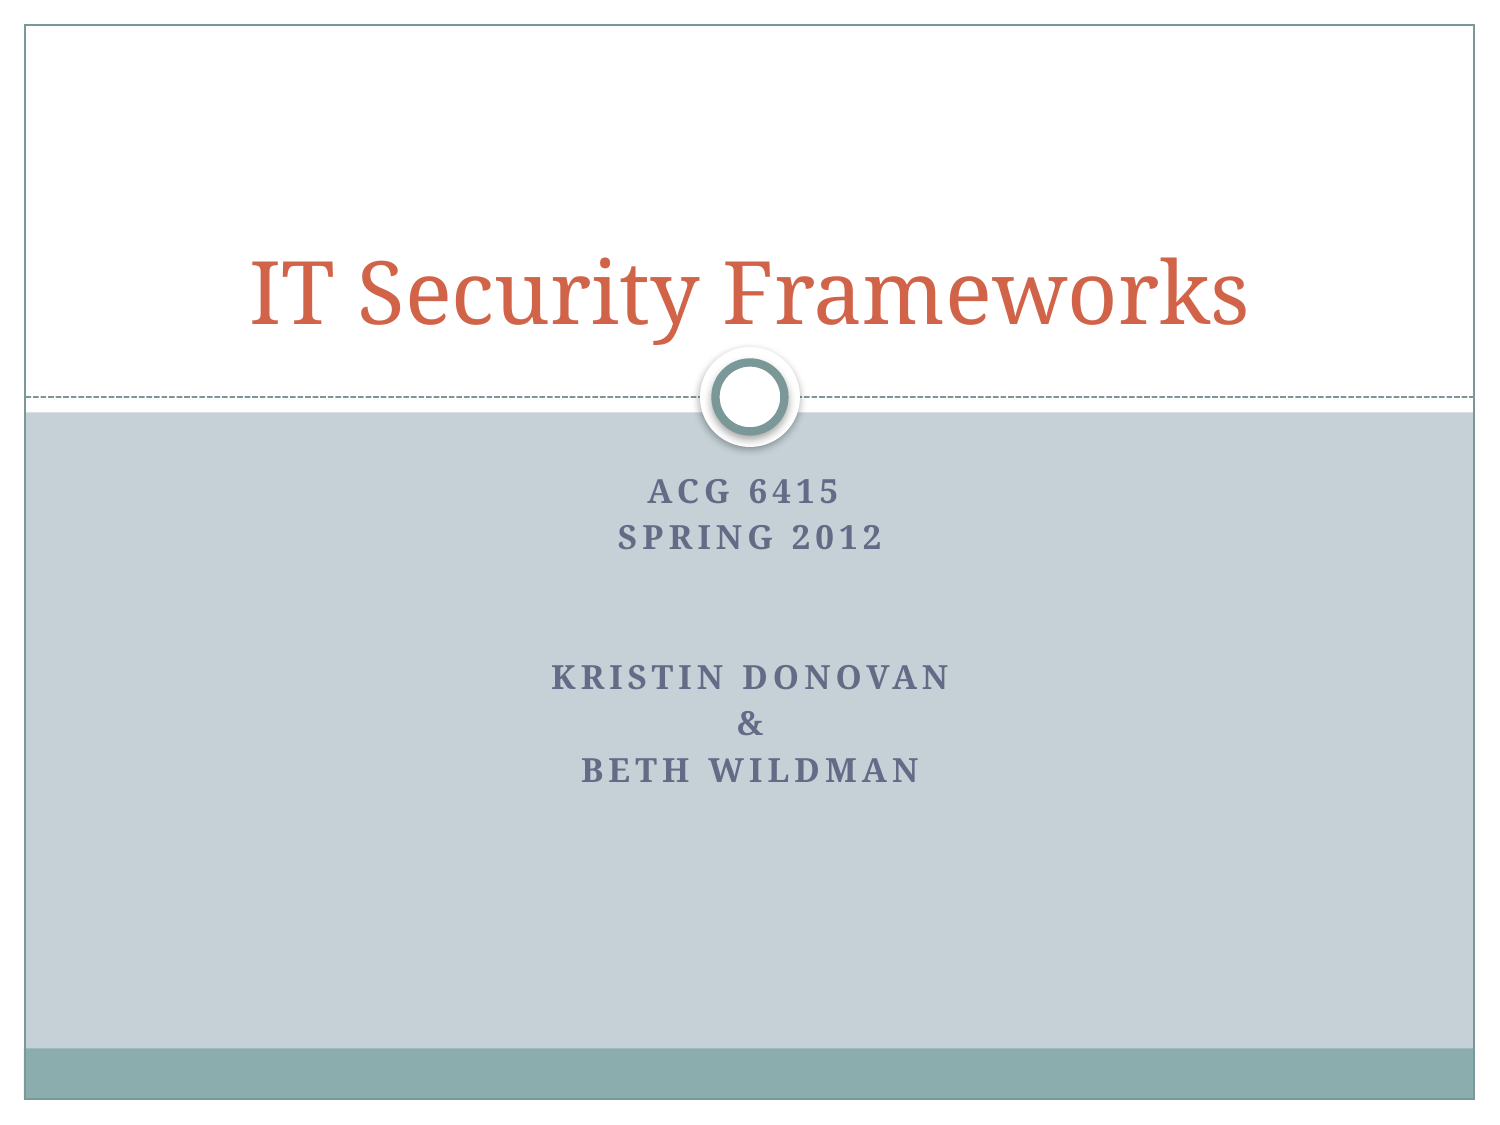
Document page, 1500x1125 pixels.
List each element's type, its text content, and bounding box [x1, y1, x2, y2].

title IT Security Frameworks [112, 62, 1388, 350]
subtitle ACG 6415 Spring 2012 Kristin Donovan & Beth WIldman [225, 462, 1275, 863]
